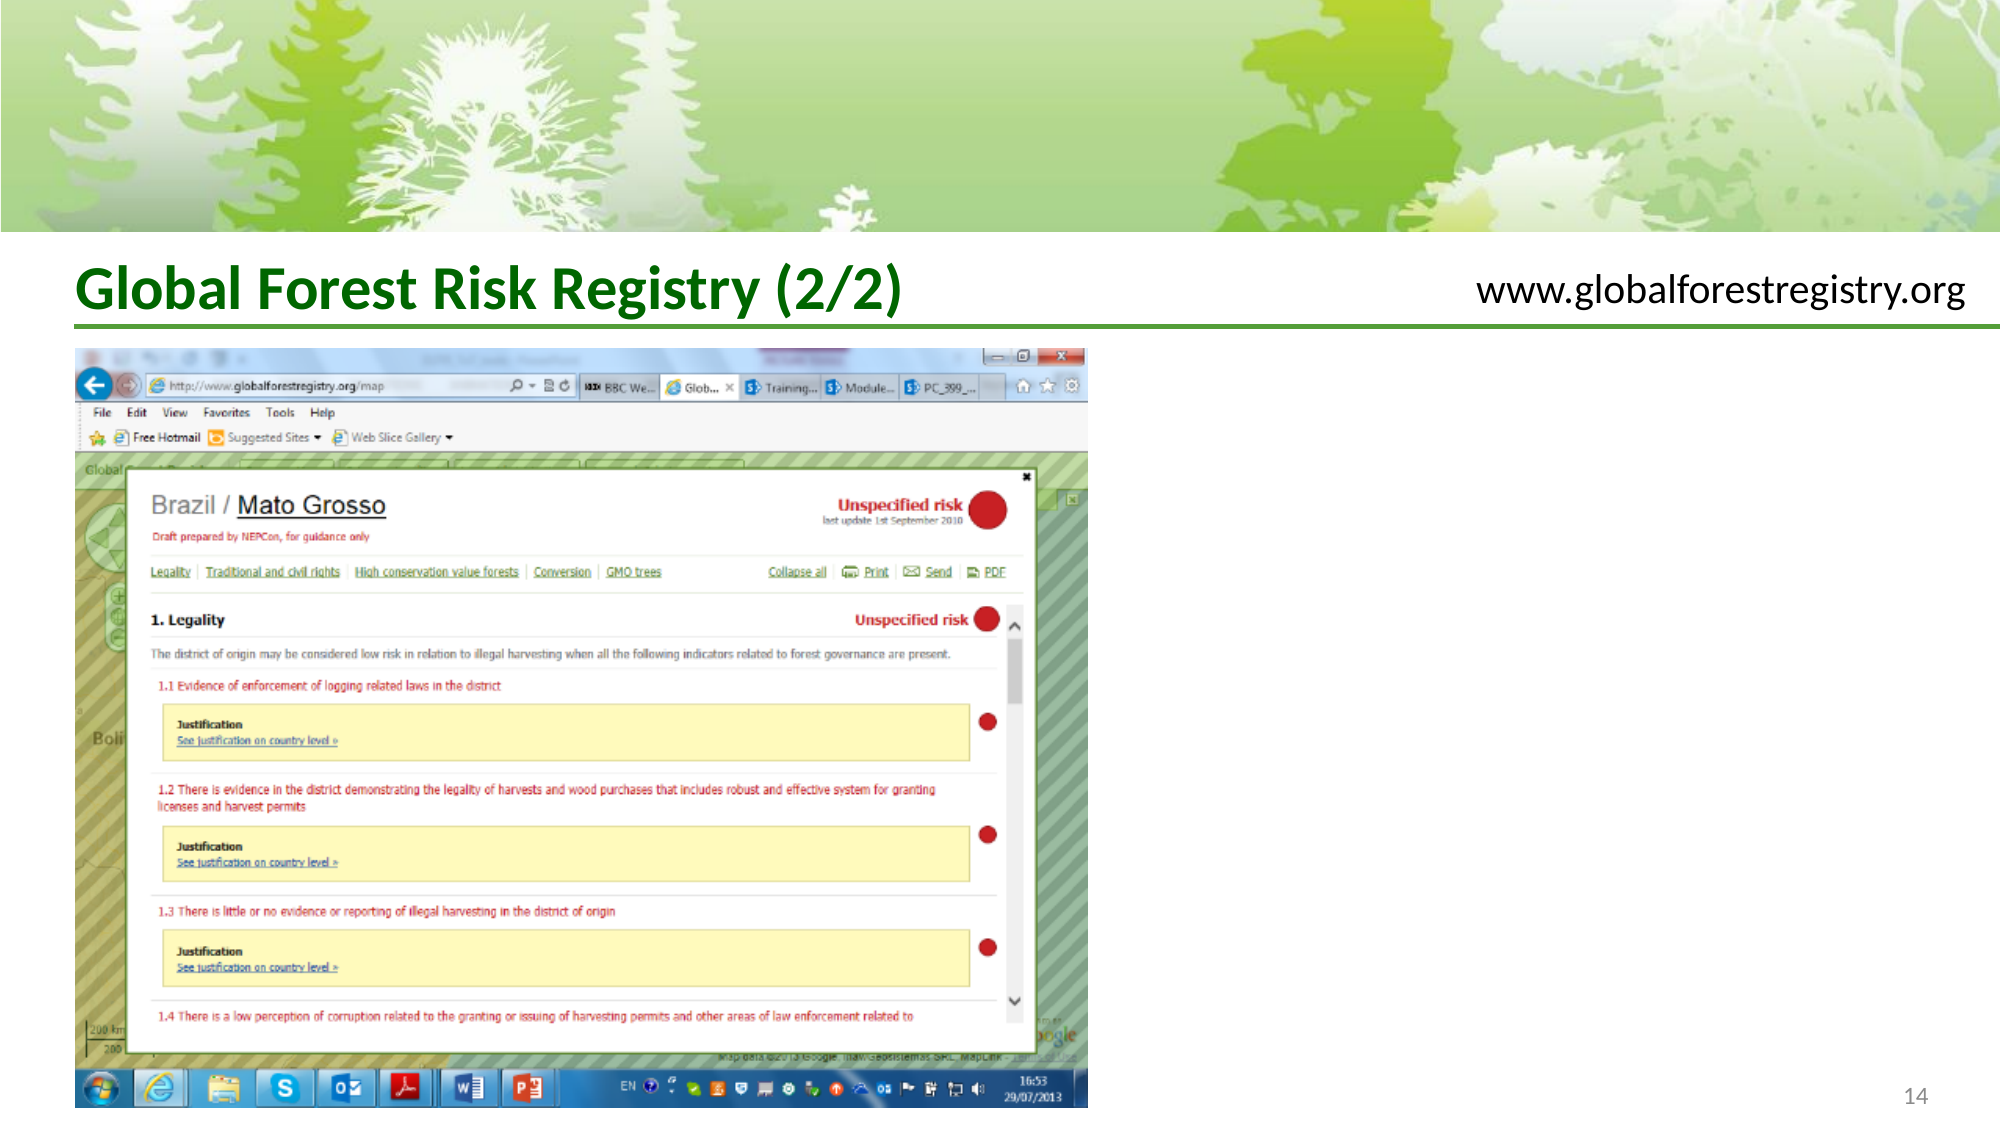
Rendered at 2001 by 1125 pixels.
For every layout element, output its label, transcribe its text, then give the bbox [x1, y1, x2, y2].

picture [0, 0, 2000, 232]
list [75, 348, 1088, 1108]
slide_number 14 [1493, 1065, 1944, 1125]
text_box Global Forest Risk Registry (2/2) [75, 246, 1048, 320]
text_box www.globalforestregistry.org [1461, 253, 2000, 319]
